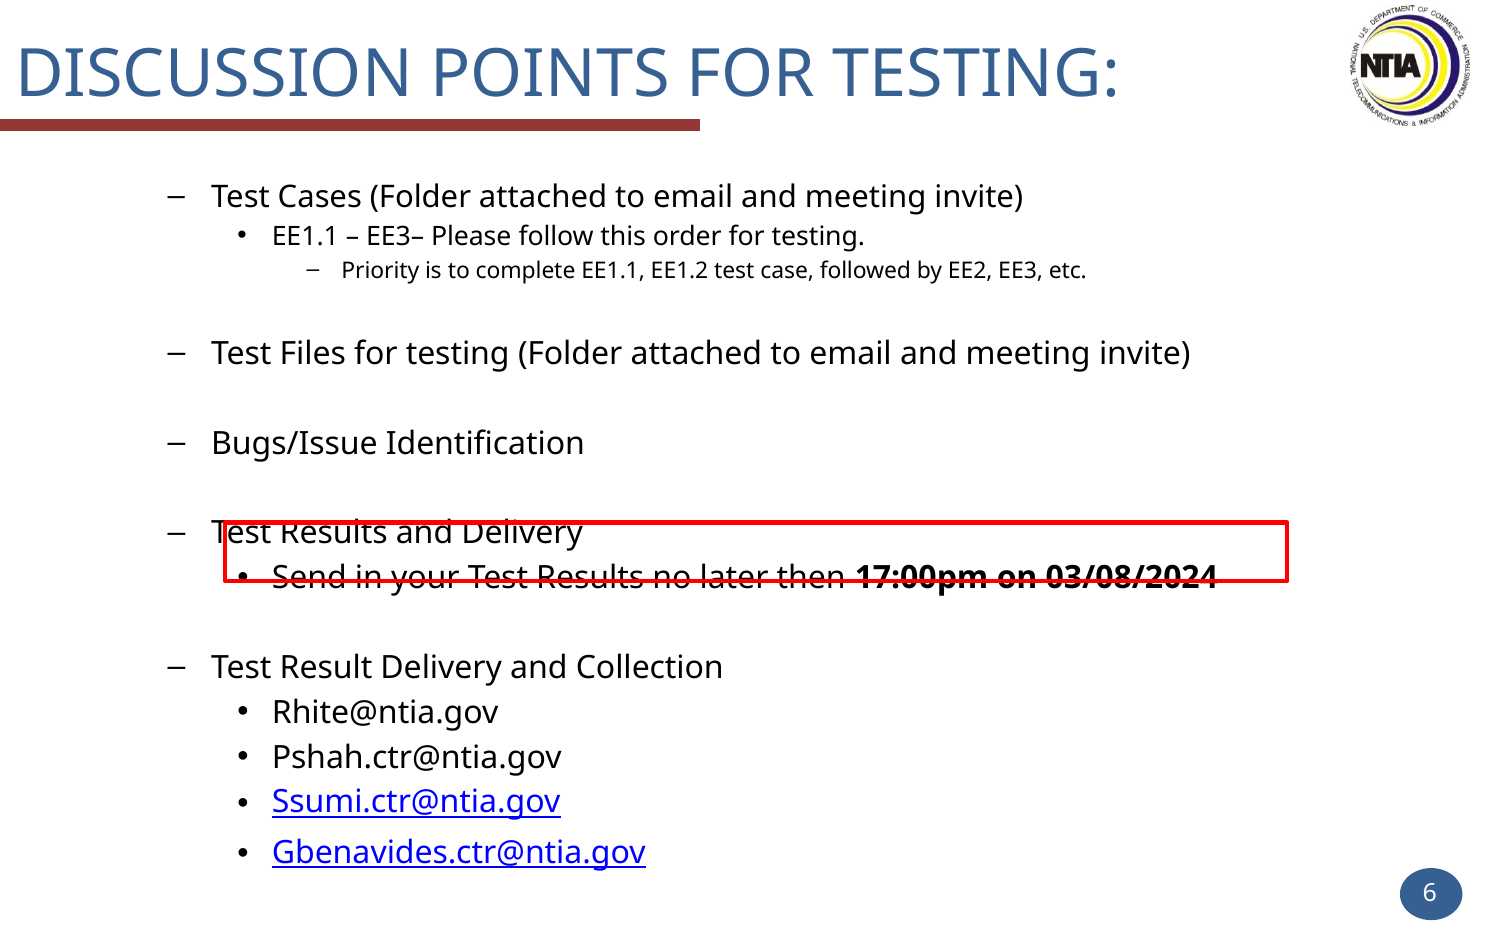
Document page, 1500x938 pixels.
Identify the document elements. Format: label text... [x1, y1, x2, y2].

text_box [223, 520, 1289, 583]
title Discussion Points for Testing: [0, 20, 1275, 119]
picture [1350, 5, 1470, 126]
list Test Cases (Folder attached to email and meeting invite) EE1.1 – EE3– Please follow this order for testing. Priority is to complete EE1.1, EE1.2 test case, followed by EE2, EE3, etc. Test Files for testing (Folder attached to email and meeting invite) Bugs/Issue Identification Test Results and Delivery Send in your Test Results no later then 17:00pm on 03/08/2024 Test Result Delivery and Collection Rhite@ntia.gov Pshah.ctr@ntia.gov Ssumi.ctr@ntia.gov Gbenavides.ctr@ntia.gov [83, 168, 1288, 894]
slide_number 6 [1398, 868, 1462, 919]
